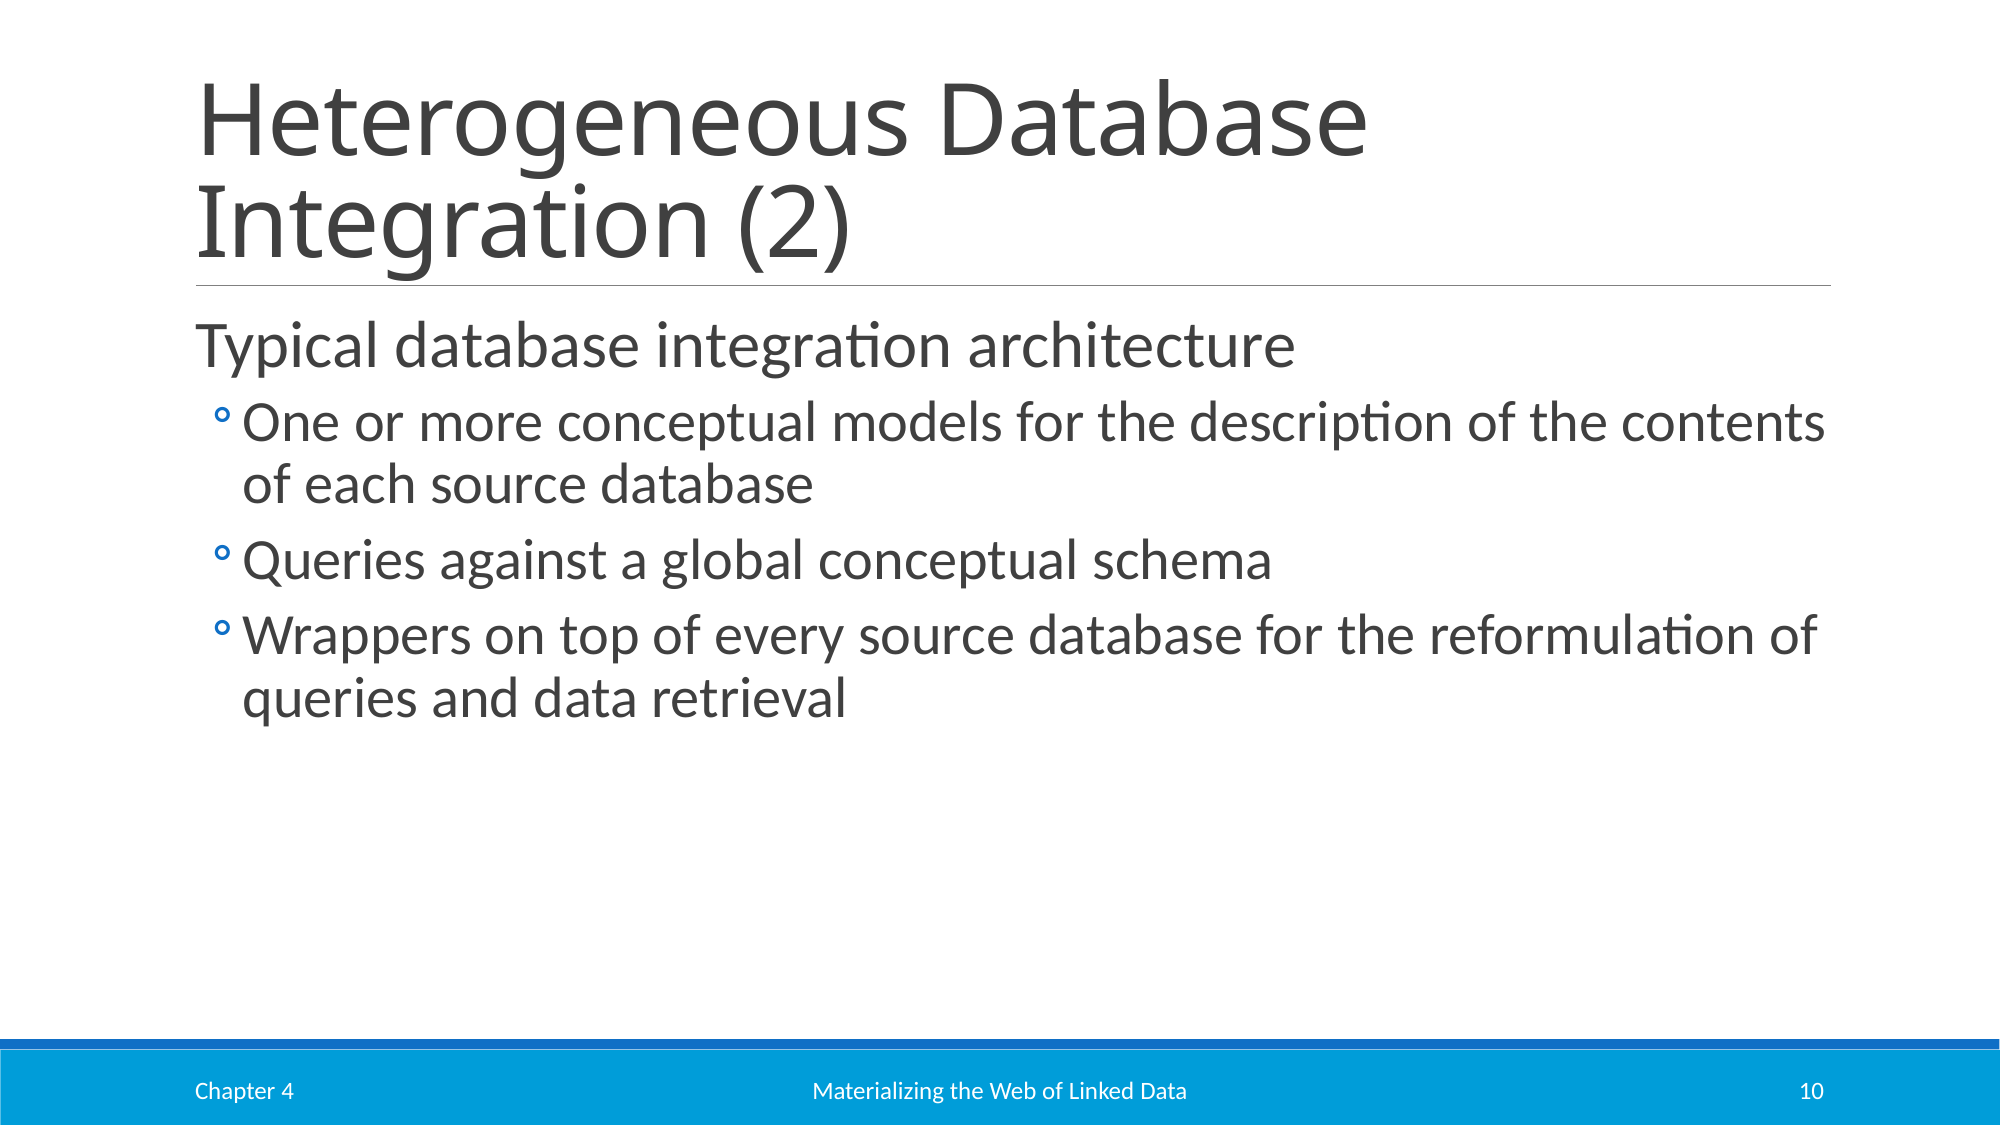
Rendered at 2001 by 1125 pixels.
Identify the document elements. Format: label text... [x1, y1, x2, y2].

title Heterogeneous Database Integration (2) [180, 47, 1830, 285]
list Typical database integration architecture One or more conceptual models for the description of the contents of each source database Queries against a global conceptual schema Wrappers on top of every source database for the reformulation of queries and data retrieval [180, 302, 1830, 963]
slide_number 10 [1624, 1059, 1840, 1120]
footer Materializing the Web of Linked Data [604, 1059, 1396, 1120]
slide_number Chapter 4 [180, 1059, 586, 1120]
